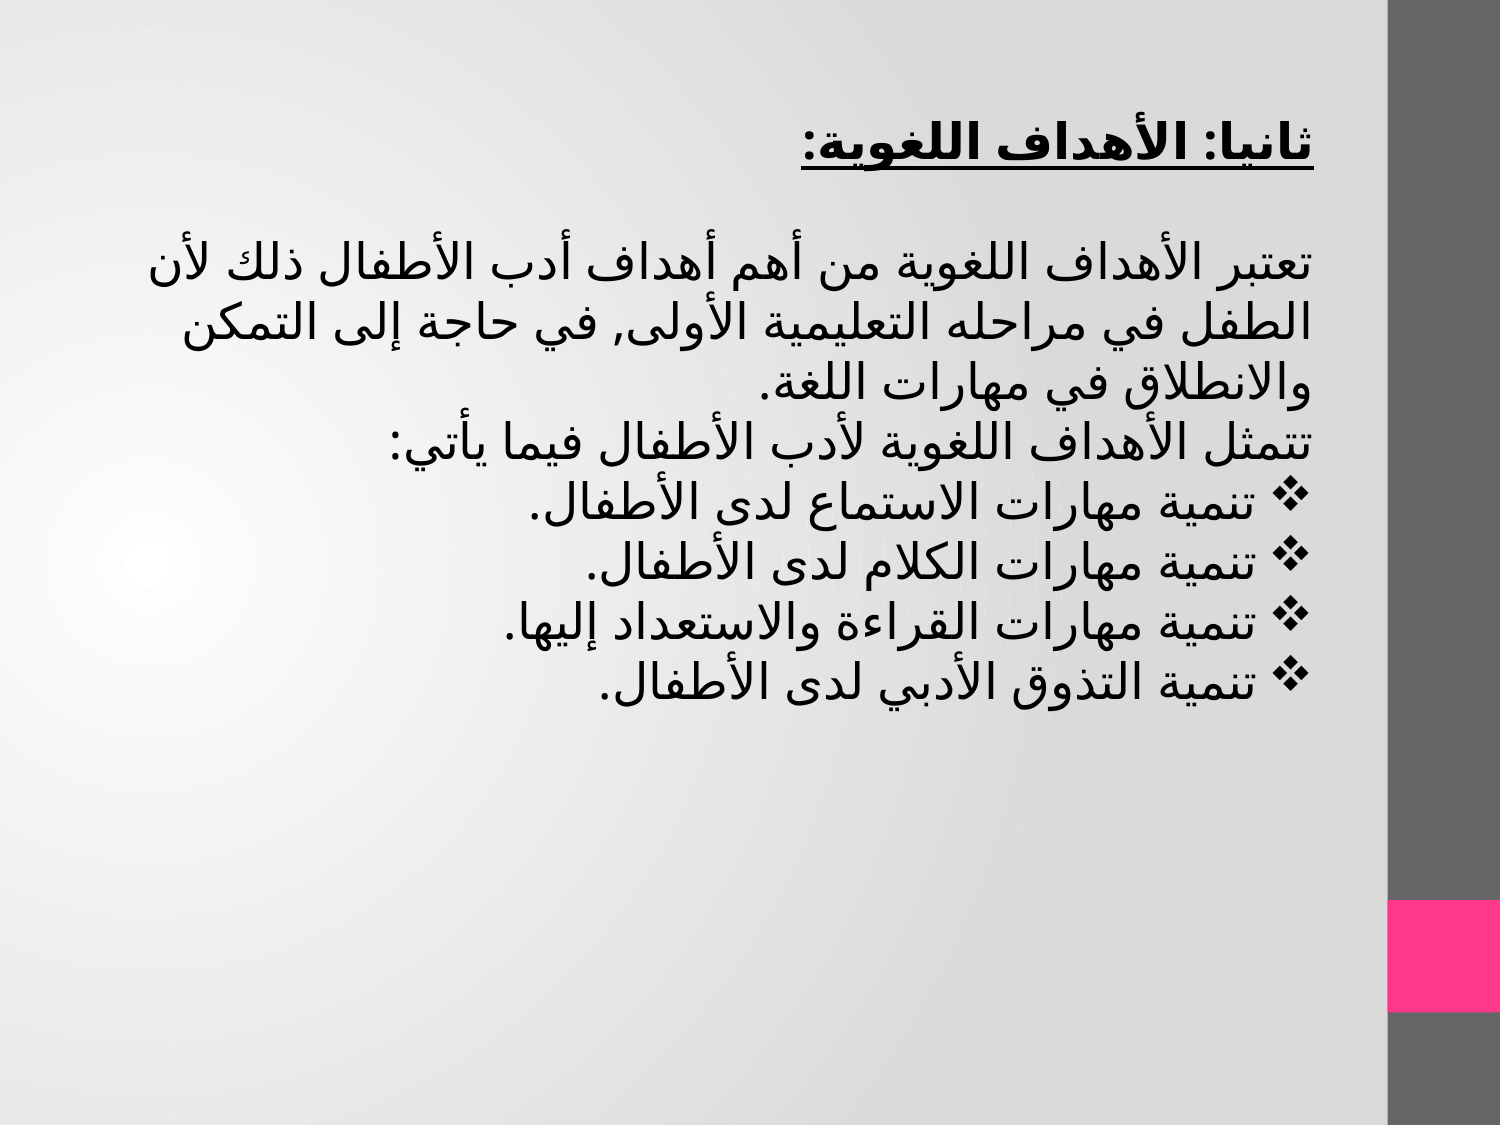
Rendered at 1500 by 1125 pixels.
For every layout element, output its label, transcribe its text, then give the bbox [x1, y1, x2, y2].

text_box ثانيا: الأهداف اللغوية: تعتبر الأهداف اللغوية من أهم أهداف أدب الأطفال ذلك لأن الطفل في مراحله التعليمية الأولى, في حاجة إلى التمكن والانطلاق في مهارات اللغة. تتمثل الأهداف اللغوية لأدب الأطفال فيما يأتي: تنمية مهارات الاستماع لدى الأطفال. تنمية مهارات الكلام لدى الأطفال. تنمية مهارات القراءة والاستعداد إليها. تنمية التذوق الأدبي لدى الأطفال. [123, 101, 1329, 717]
